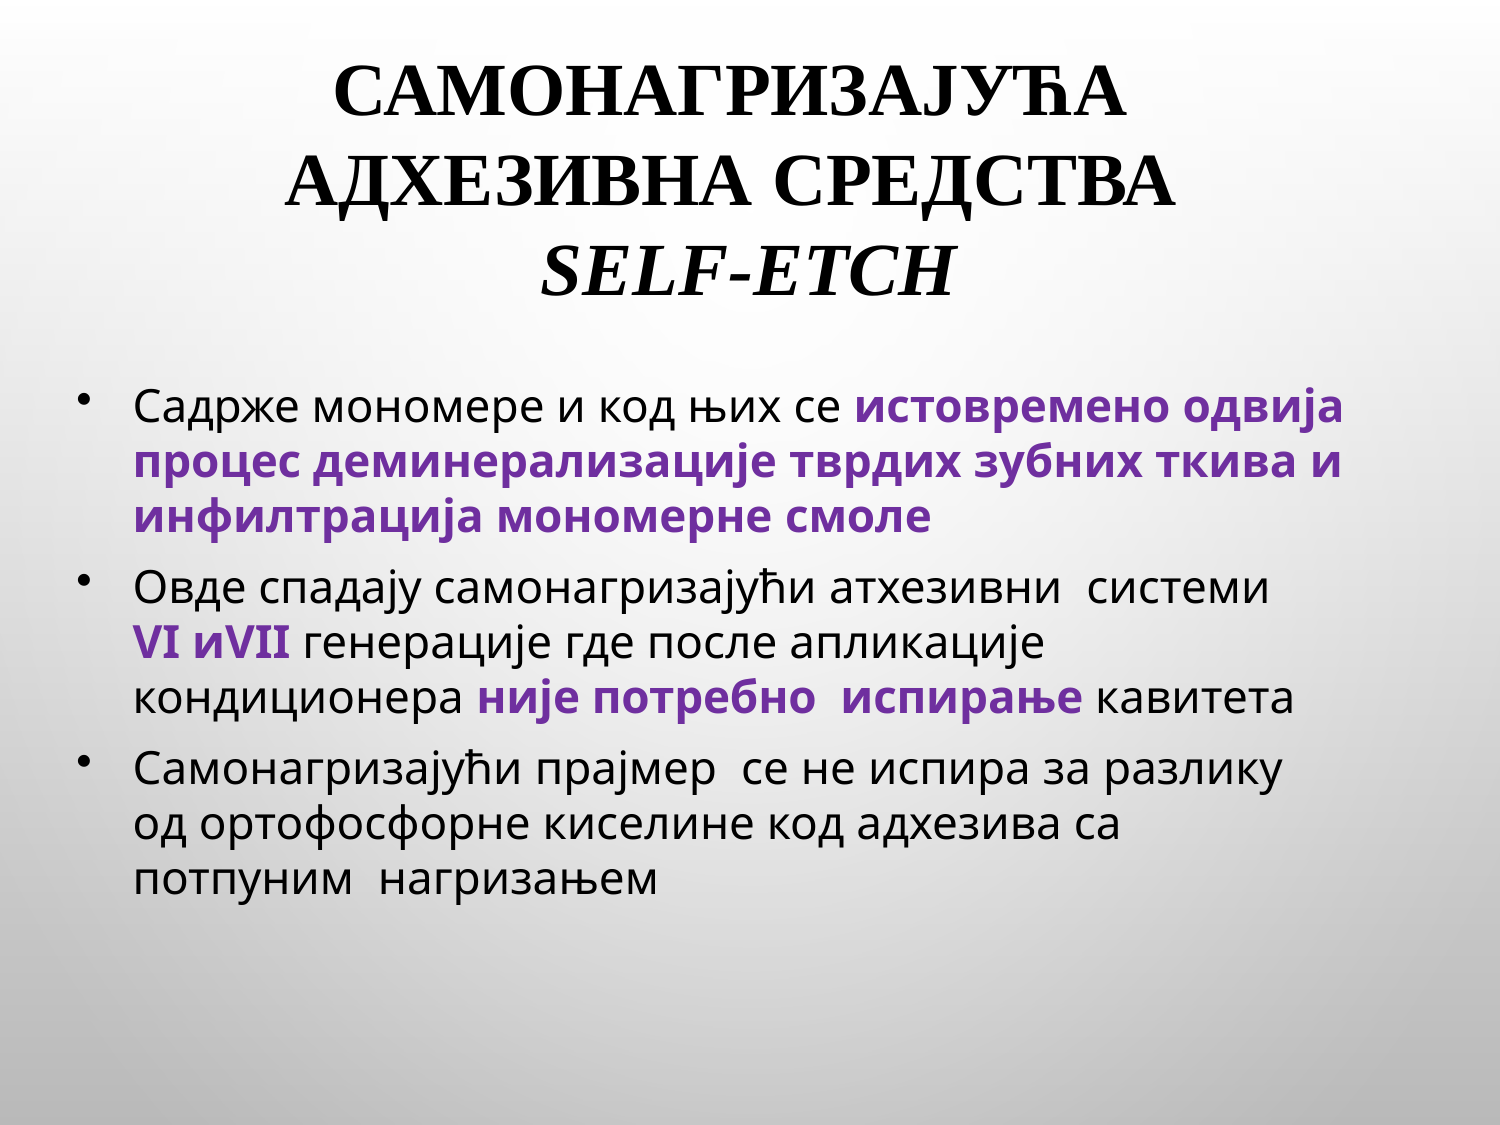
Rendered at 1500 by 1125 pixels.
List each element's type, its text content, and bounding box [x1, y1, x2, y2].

title Самонагризајућа Адхезивна средства self-etch [87, 38, 1390, 311]
picture [0, 0, 1500, 1125]
text_box Садрже мономере и код њих се истовремено одвија процес деминерализације тврдих зубних ткива и инфилтрација мономерне смоле Овде спадају самонагризајући атхезивни системи VI иVII генерације где после апликације кондиционера није потребно испирање кавитета Самонагризајући прајмер се не испира за разлику од ортофосфорне киселине код адхезива са потпуним нагризањем [74, 374, 1426, 904]
